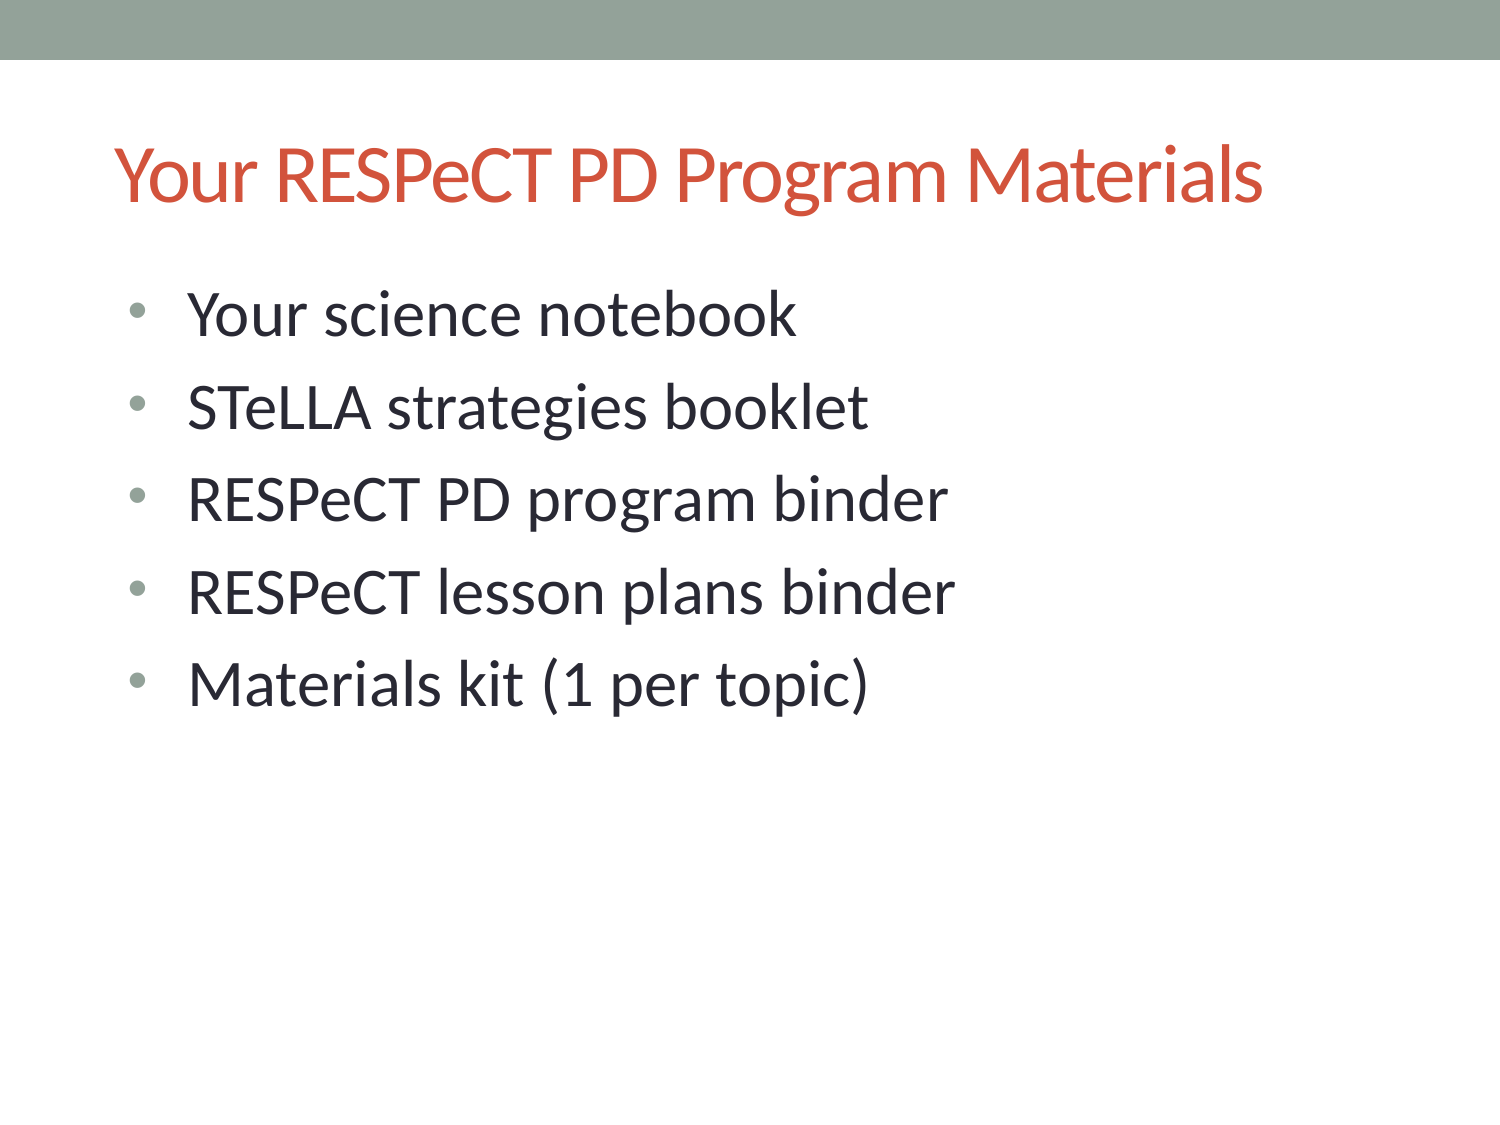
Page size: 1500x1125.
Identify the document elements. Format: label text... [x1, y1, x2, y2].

list Your science notebook STeLLA strategies booklet RESPeCT PD program binder RESPeCT lesson plans binder Materials kit (1 per topic) [112, 262, 1425, 1063]
title Your RESPeCT PD Program Materials [99, 87, 1425, 250]
